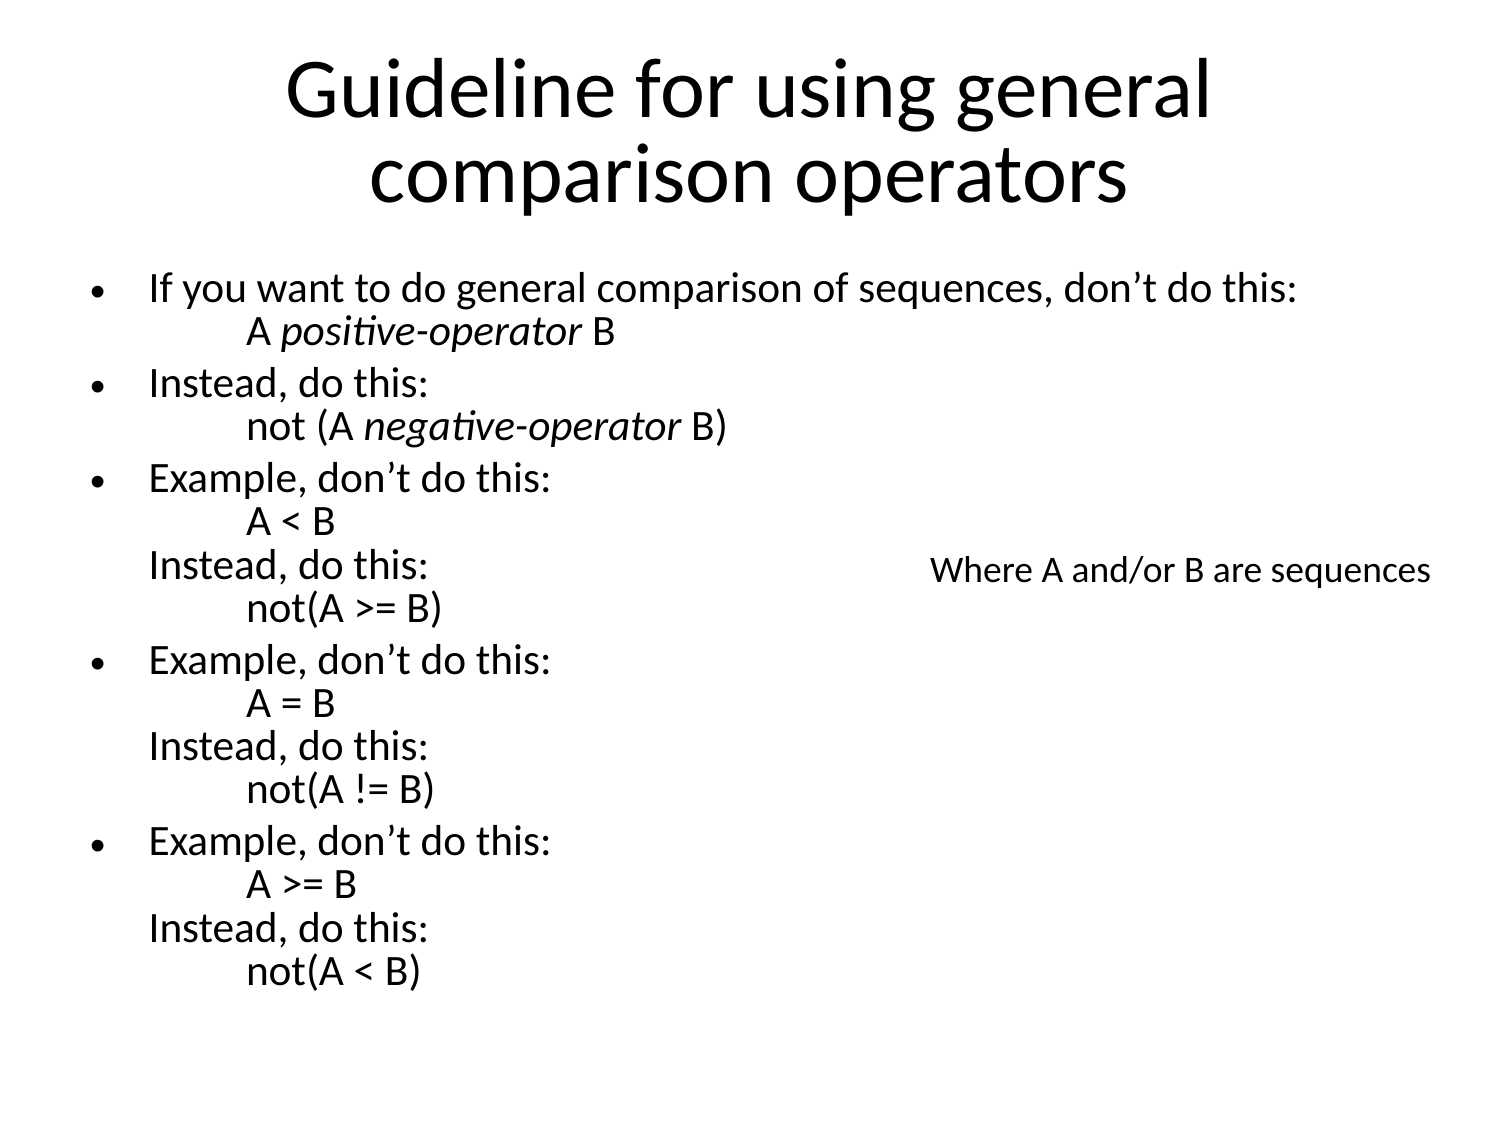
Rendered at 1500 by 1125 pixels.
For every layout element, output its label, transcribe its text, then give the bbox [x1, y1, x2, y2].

list If you want to do general comparison of sequences, don’t do this: A positive-operator B Instead, do this: not (A negative-operator B) Example, don’t do this: A < B Instead, do this: not(A >= B) Example, don’t do this: A = B Instead, do this: not(A != B) Example, don’t do this: A >= B Instead, do this: not(A < B) [75, 262, 1425, 1005]
title Guideline for using general comparison operators [75, 45, 1425, 233]
text_box Where A and/or B are sequences [915, 537, 1447, 598]
